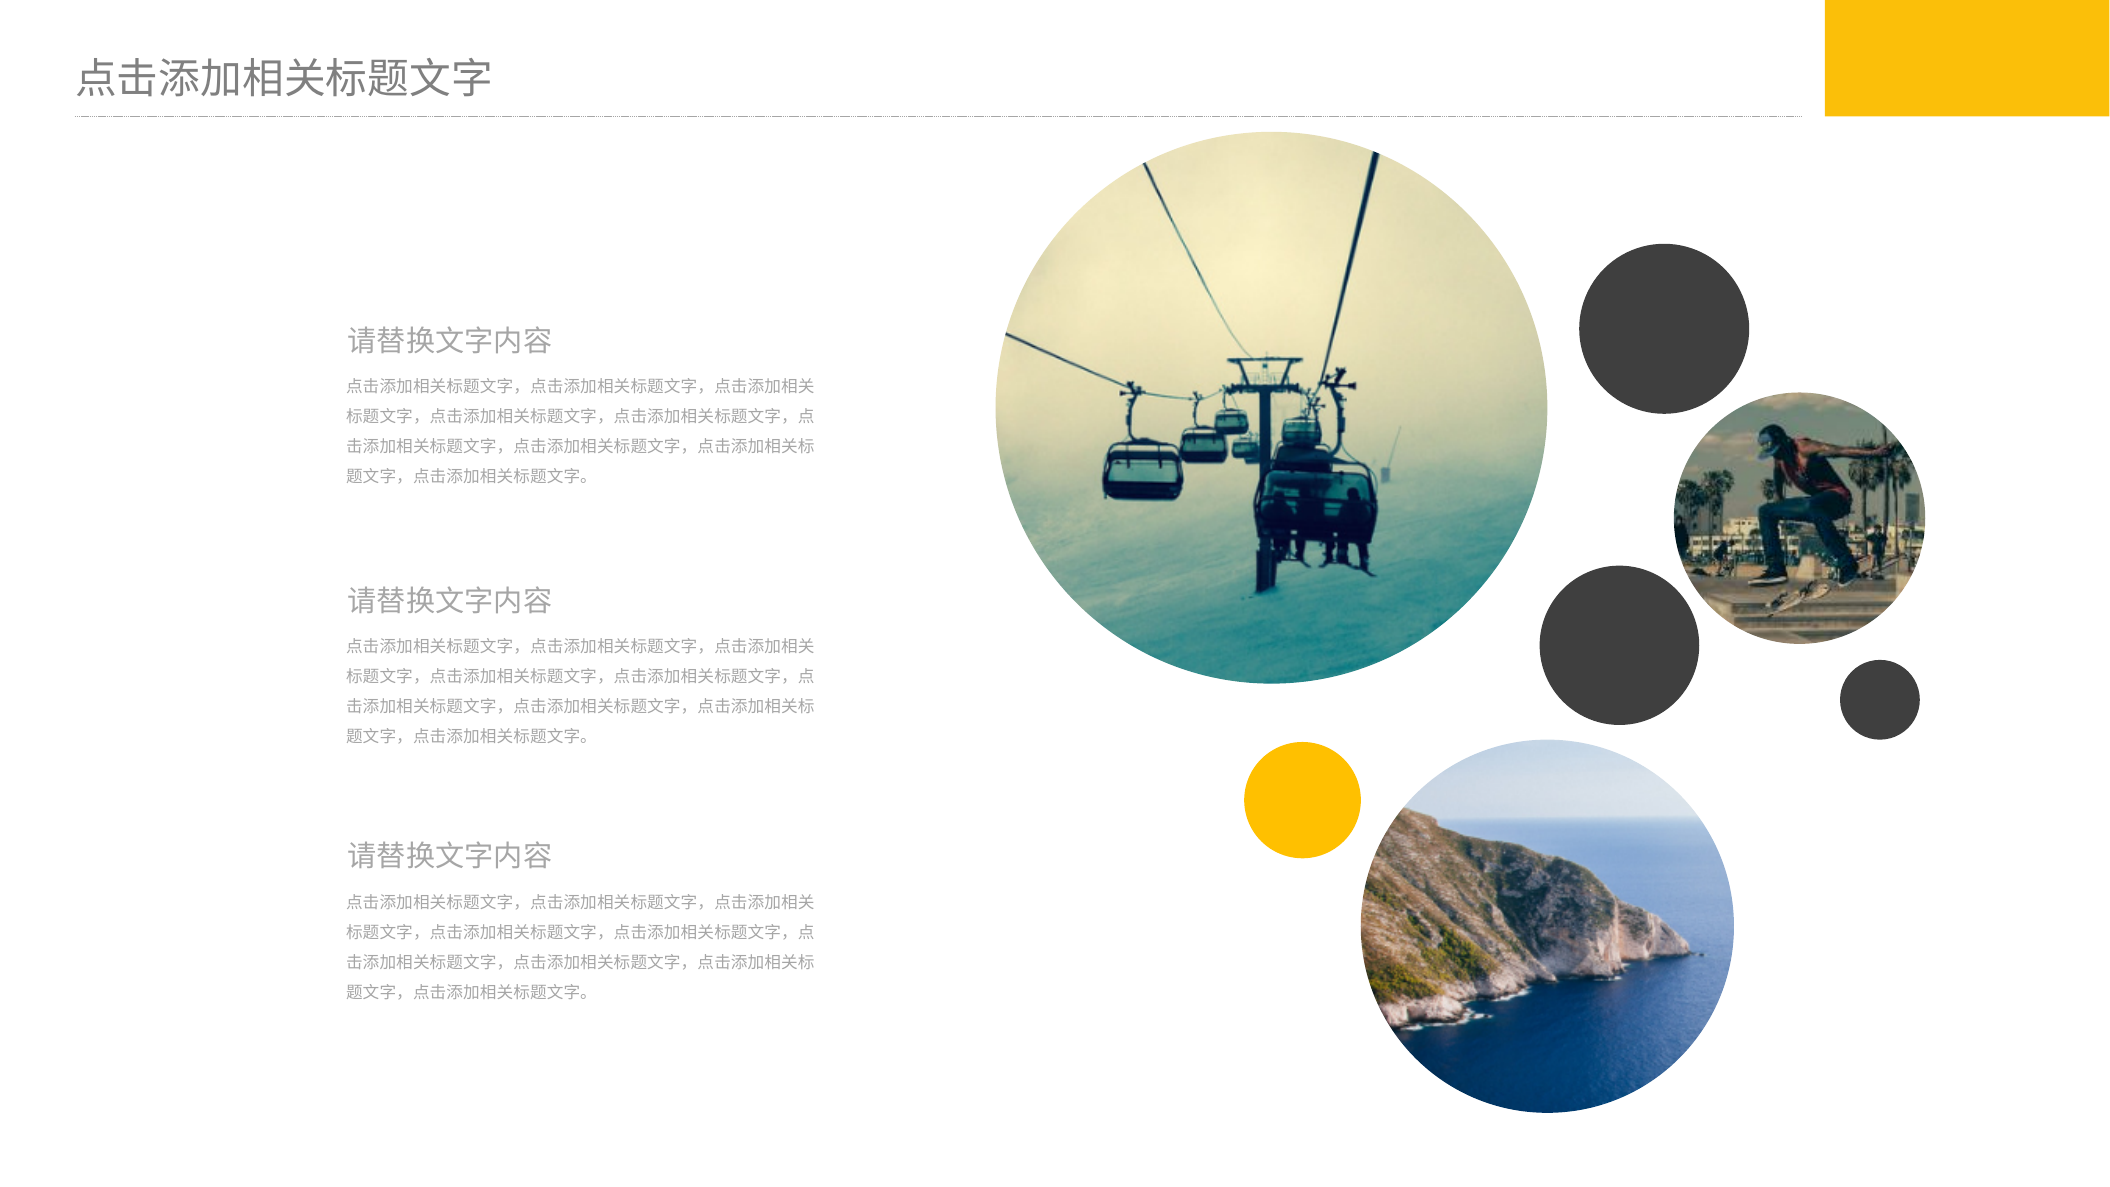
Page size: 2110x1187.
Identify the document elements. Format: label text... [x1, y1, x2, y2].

text_box [1839, 658, 1921, 741]
text_box [1578, 242, 1751, 415]
picture [995, 131, 1548, 684]
text_box [1243, 740, 1360, 860]
text_box [1548, 564, 1701, 726]
text_box 点击添加相关标题文字，点击添加相关标题文字，点击添加相关标题文字，点击添加相关标题文字，点击添加相关标题文字，点击添加相关标题文字，点击添加相关标题文字，点击添加相关标题文字，点击添加相关标题文字。 [331, 619, 840, 754]
text_box 请替换文字内容 [331, 306, 731, 365]
picture [1673, 392, 1926, 644]
picture [1360, 739, 1734, 1113]
text_box 点击添加相关标题文字，点击添加相关标题文字，点击添加相关标题文字，点击添加相关标题文字，点击添加相关标题文字，点击添加相关标题文字，点击添加相关标题文字，点击添加相关标题文字，点击添加相关标题文字。 [331, 874, 840, 1009]
text_box 请替换文字内容 [331, 567, 731, 625]
text_box 请替换文字内容 [331, 822, 731, 881]
text_box 点击添加相关标题文字，点击添加相关标题文字，点击添加相关标题文字，点击添加相关标题文字，点击添加相关标题文字，点击添加相关标题文字，点击添加相关标题文字，点击添加相关标题文字，点击添加相关标题文字。 [331, 359, 840, 493]
text_box 点击添加相关标题文字 [59, 44, 563, 107]
